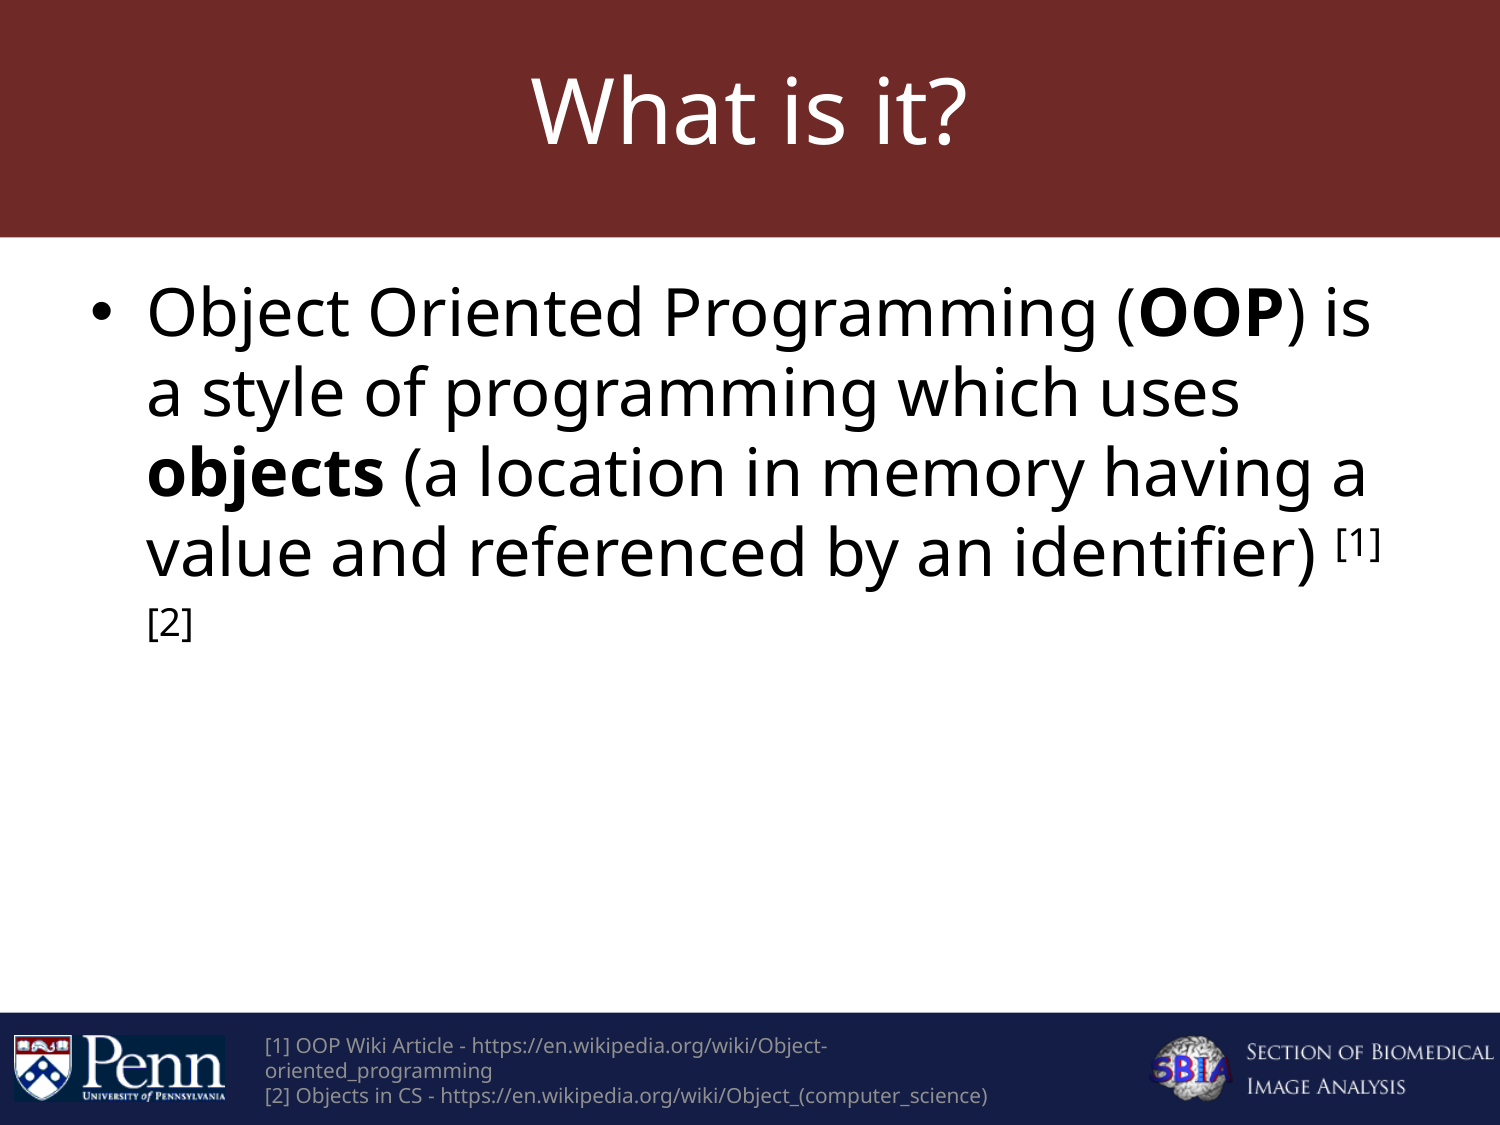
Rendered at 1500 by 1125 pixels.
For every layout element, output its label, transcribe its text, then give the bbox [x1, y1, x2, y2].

footer [1] OOP Wiki Article - https://en.wikipedia.org/wiki/Object-oriented_programming [2] Objects in CS - https://en.wikipedia.org/wiki/Object_(computer_science) [249, 1025, 1038, 1100]
list Object Oriented Programming (OOP) is a style of programming which uses objects (a location in memory having a value and referenced by an identifier) [1][2] [75, 262, 1425, 1013]
title What is it? [75, 45, 1425, 238]
picture [1149, 1034, 1494, 1103]
picture [14, 1035, 225, 1102]
